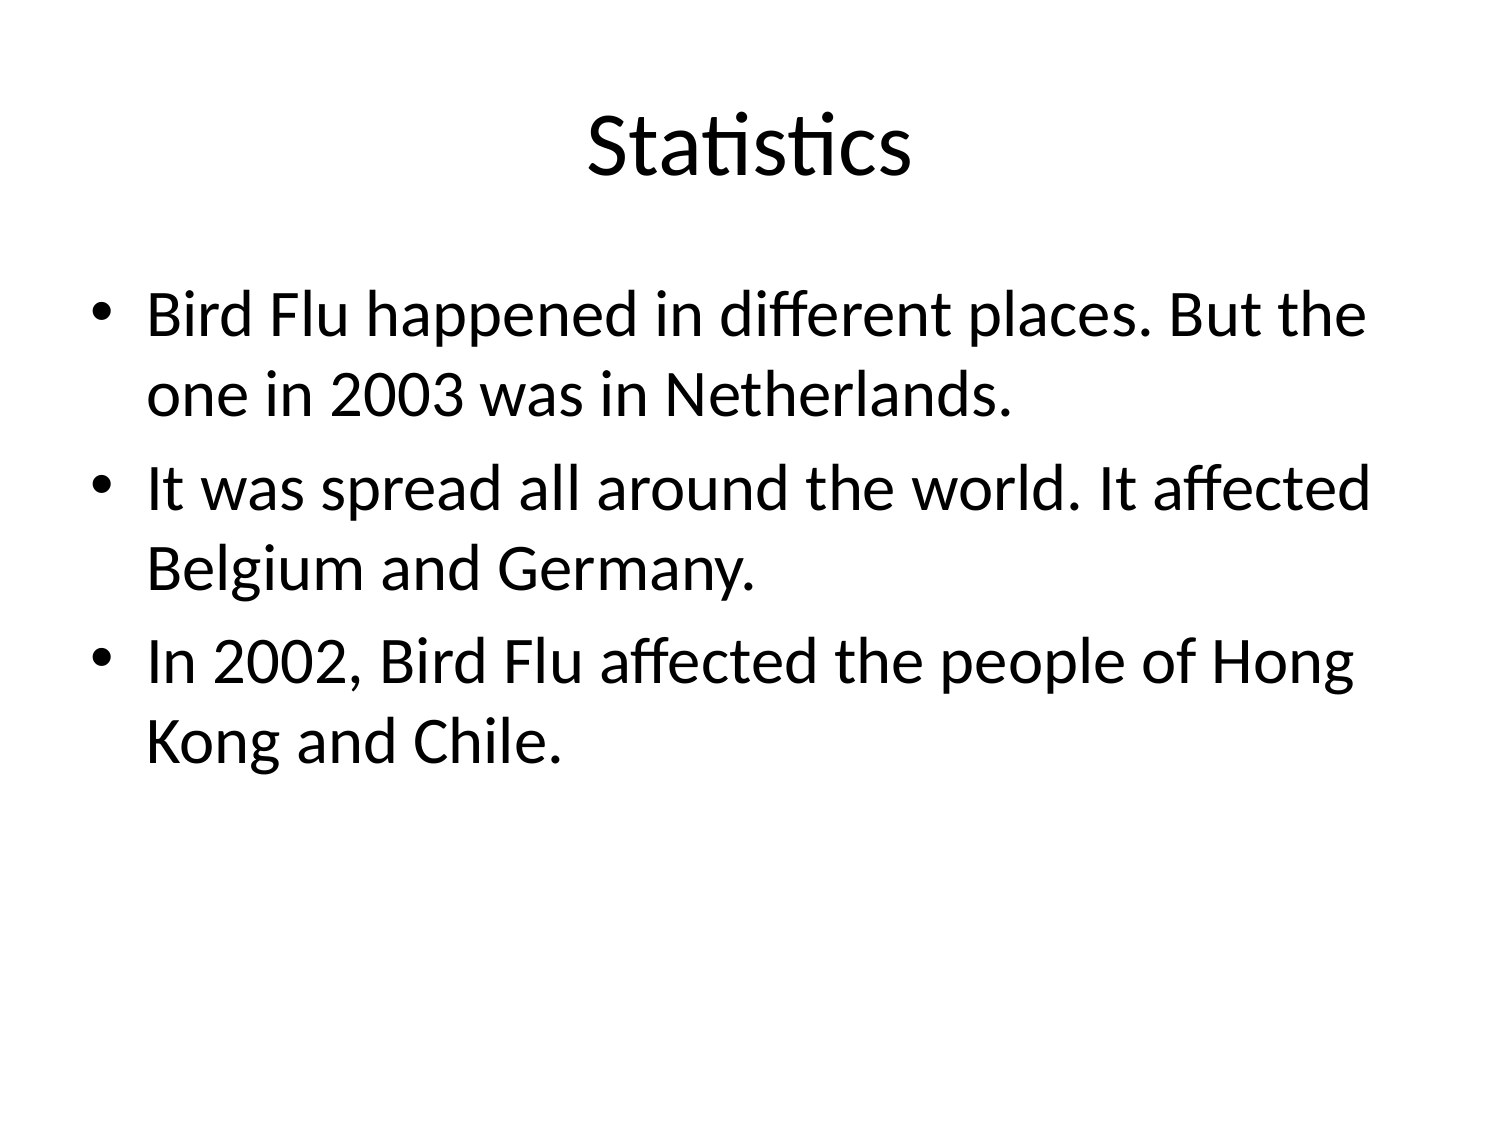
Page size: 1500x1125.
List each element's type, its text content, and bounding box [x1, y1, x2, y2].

list Bird Flu happened in different places. But the one in 2003 was in Netherlands. It was spread all around the world. It affected Belgium and Germany. In 2002, Bird Flu affected the people of Hong Kong and Chile. [75, 262, 1425, 1005]
title Statistics [75, 45, 1425, 233]
